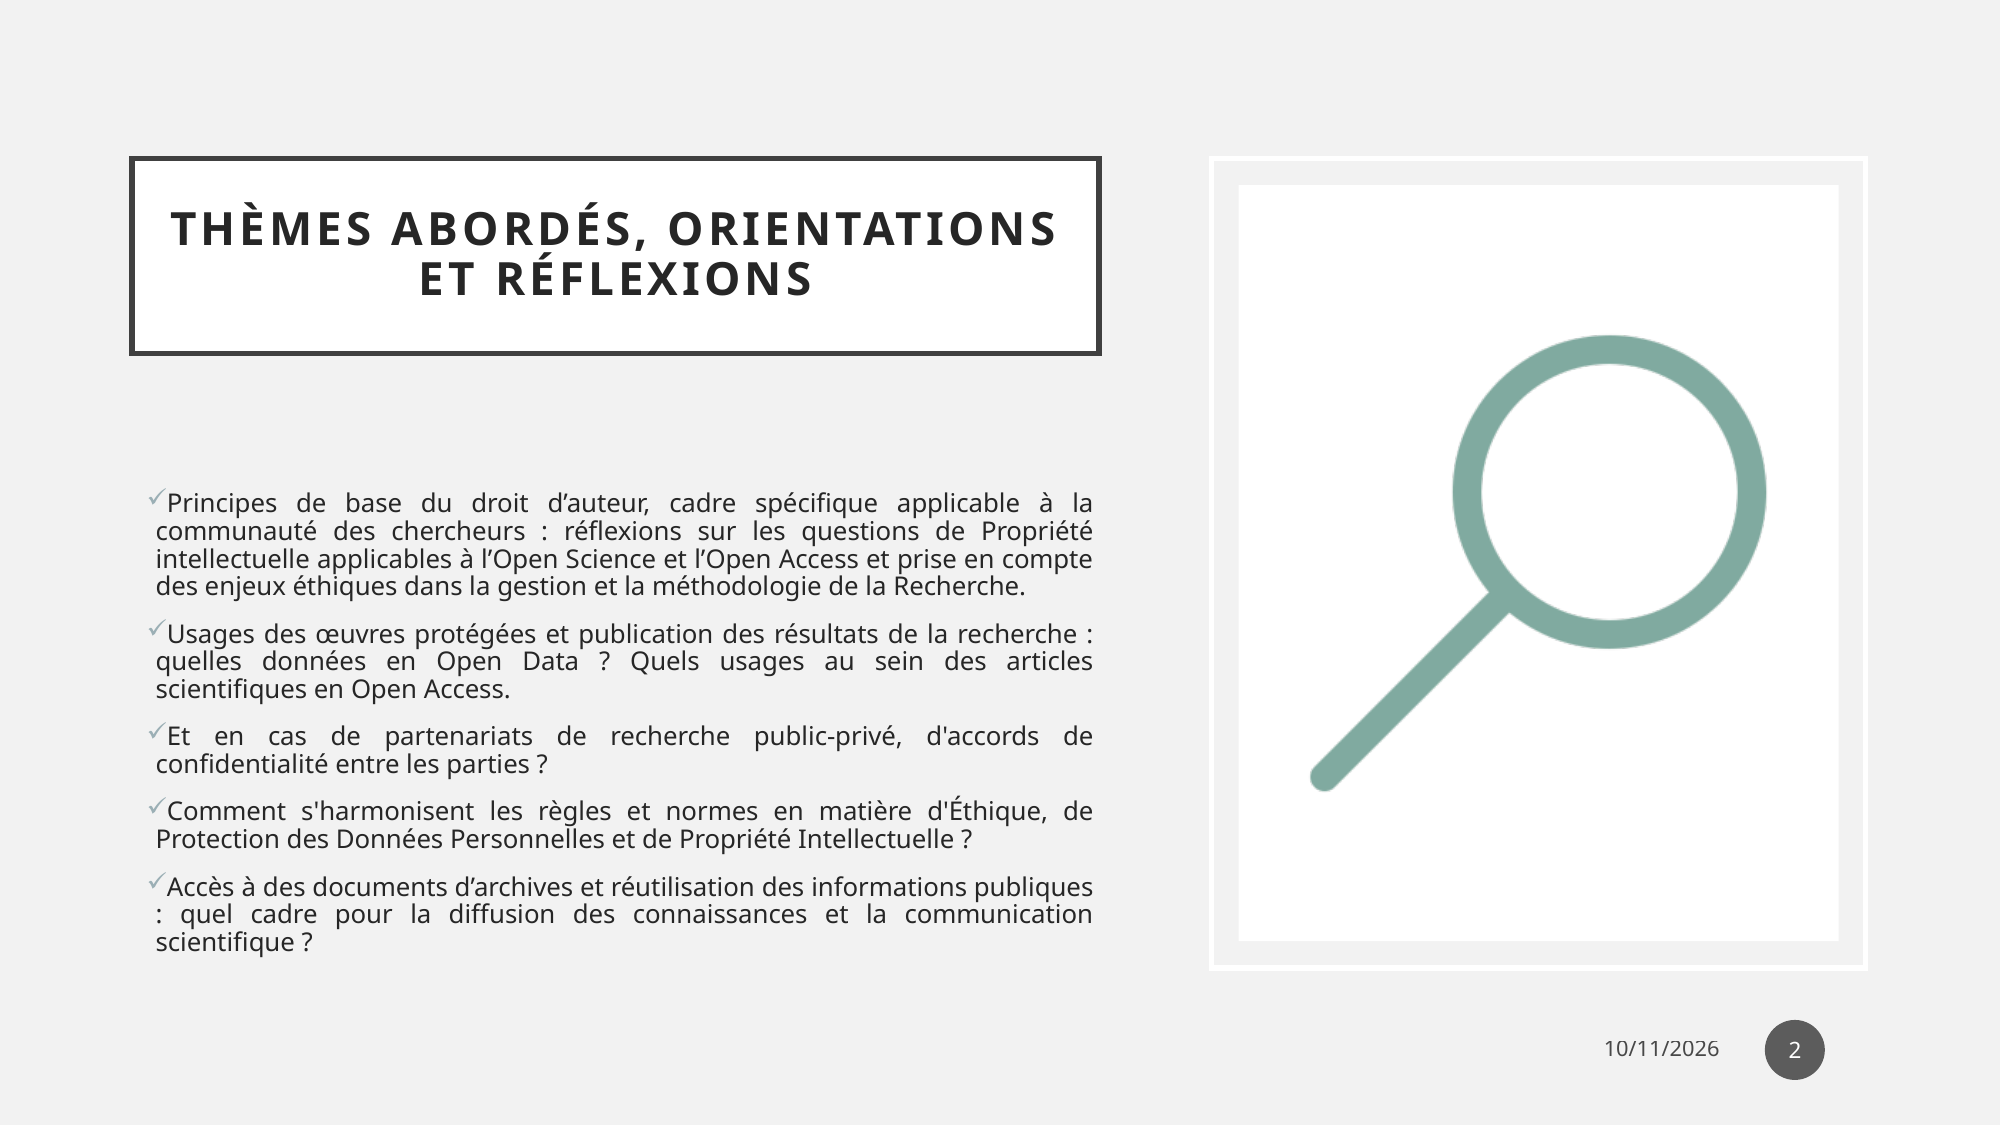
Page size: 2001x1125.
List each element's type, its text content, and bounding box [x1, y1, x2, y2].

picture [1265, 290, 1812, 837]
title THÈMES ABORDÉS, ORIENTATIONS ET RÉFLEXIONS [129, 156, 1102, 356]
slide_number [1283, 1023, 1735, 1077]
list Principes de base du droit d’auteur, cadre spécifique applicable à la communauté des chercheurs : réflexions sur les questions de Propriété intellectuelle applicables à l’Open Science et l’Open Access et prise en compte des enjeux éthiques dans la gestion et la méthodologie de la Recherche. Usages des œuvres protégées et publication des résultats de la recherche : quelles données en Open Data ? Quels usages au sein des articles scientifiques en Open Access. Et en cas de partenariats de recherche public-privé, d'accords de confidentialité entre les parties ? Comment s'harmonisent les règles et normes en matière d'Éthique, de Protection des Données Personnelles et de Propriété Intellectuelle ? Accès à des documents d’archives et réutilisation des informations publiques : quel cadre pour la diffusion des connaissances et la communication scientifique ? [131, 432, 1110, 968]
text_box [1238, 184, 1840, 942]
text_box [1211, 157, 1867, 969]
slide_number 2 [1764, 1019, 1825, 1080]
